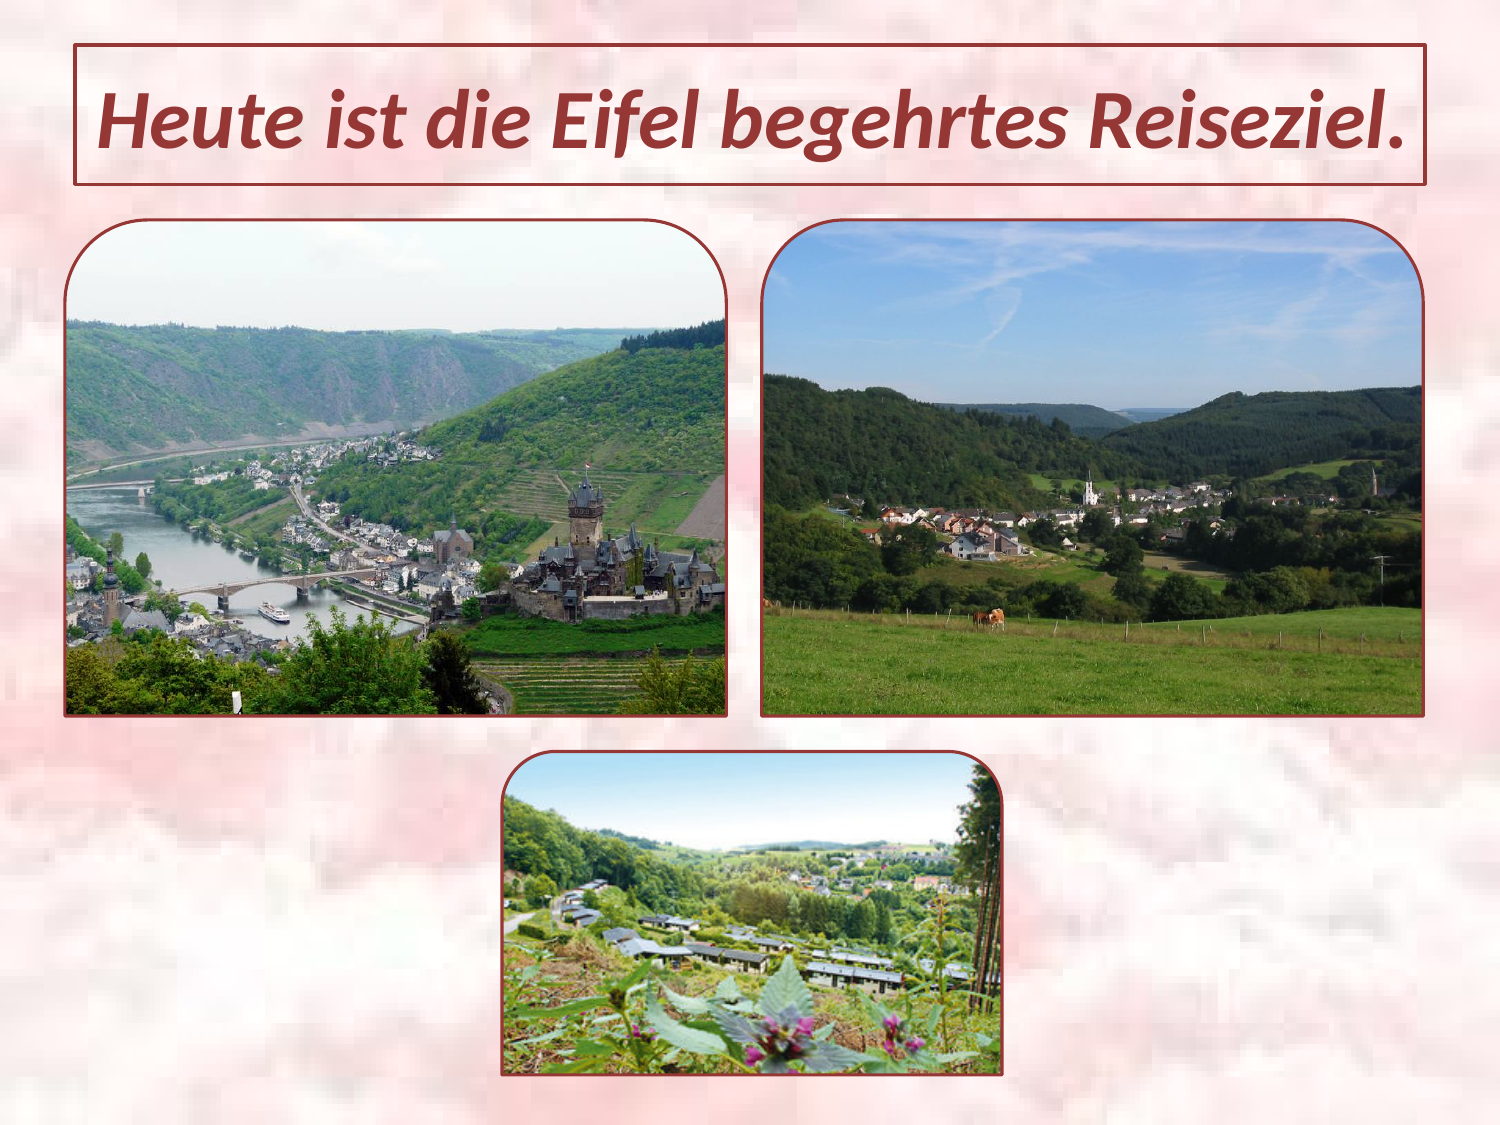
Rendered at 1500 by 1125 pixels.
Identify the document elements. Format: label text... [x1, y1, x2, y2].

title Heute ist die Eifel begehrtes Reiseziel. [75, 45, 1425, 185]
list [64, 219, 727, 717]
picture [0, 0, 1500, 1125]
